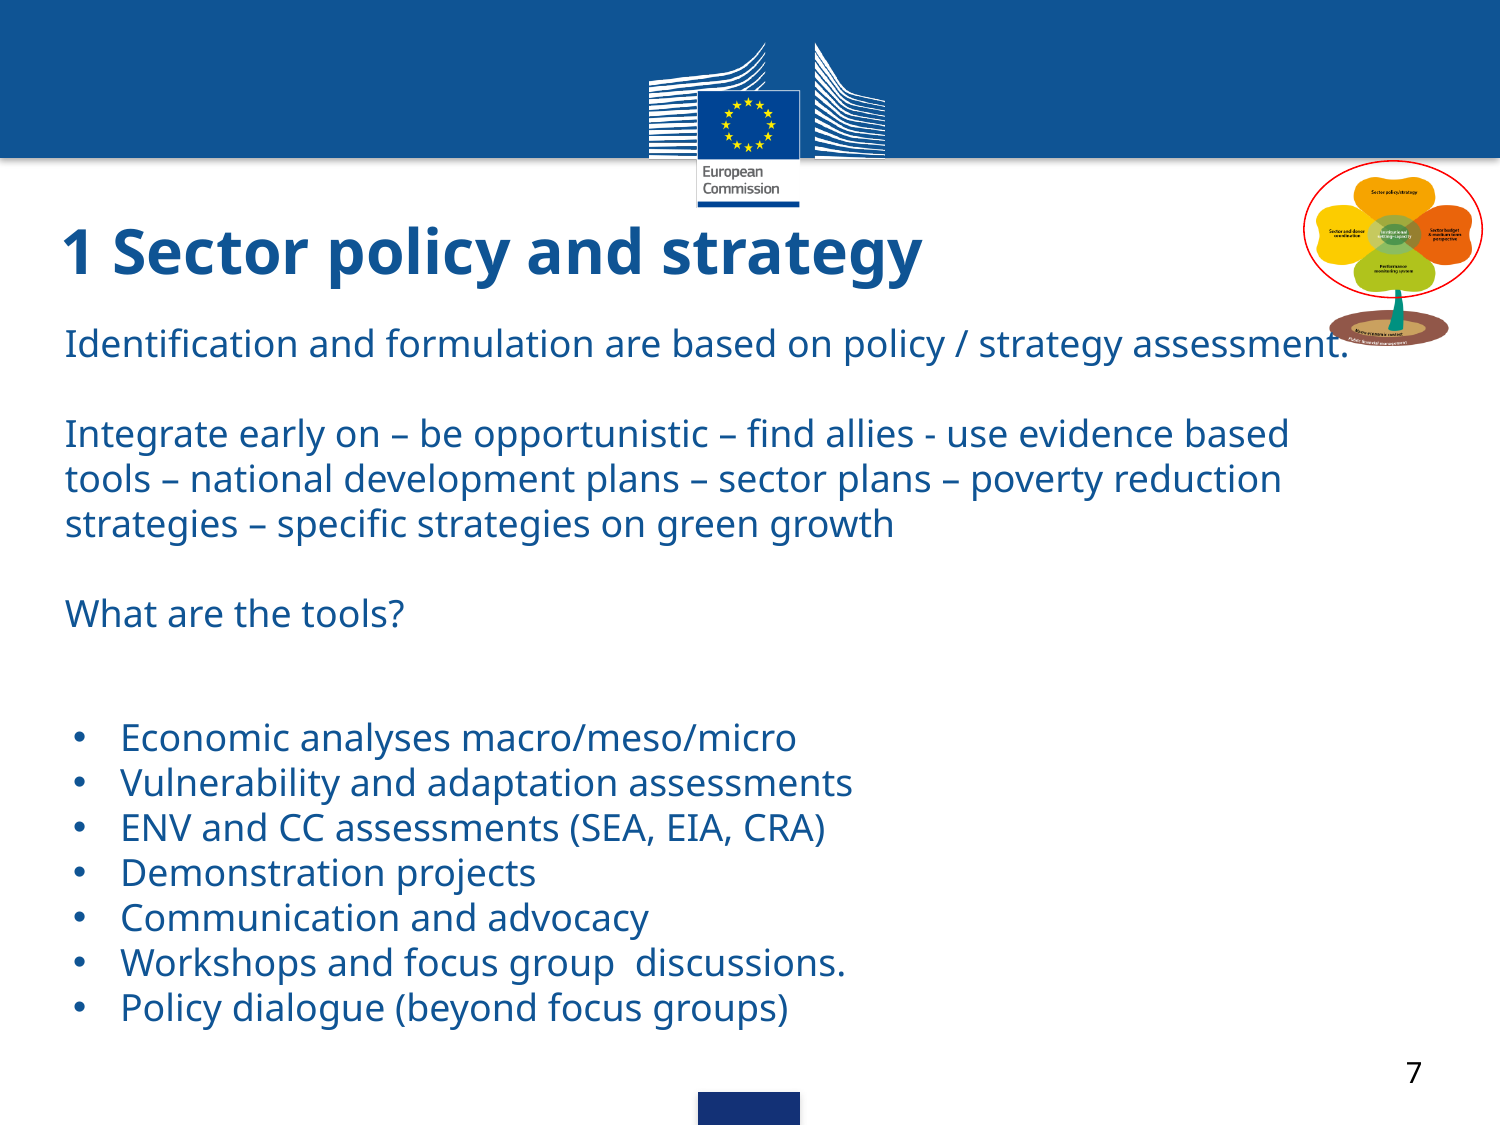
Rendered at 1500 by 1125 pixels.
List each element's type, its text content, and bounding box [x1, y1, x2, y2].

text_box 1 Sector policy and strategy [0, 204, 1311, 334]
picture [1316, 177, 1473, 347]
text_box [1338, 160, 1448, 175]
picture [649, 42, 885, 204]
text_box Economic analyses macro/meso/micro Vulnerability and adaptation assessments ENV and CC assessments (SEA, EIA, CRA) Demonstration projects Communication and advocacy Workshops and focus group discussions. Policy dialogue (beyond focus groups) [0, 661, 1413, 1077]
text_box 7 [1374, 1023, 1438, 1102]
text_box Identification and formulation are based on policy / strategy assessment. Integrate early on – be opportunistic – find allies - use evidence based tools – national development plans – sector plans – poverty reduction strategies – specific strategies on green growth What are the tools? [49, 334, 1392, 643]
text_box [1476, 204, 1483, 255]
text_box [1300, 189, 1311, 204]
text_box [1329, 161, 1377, 175]
